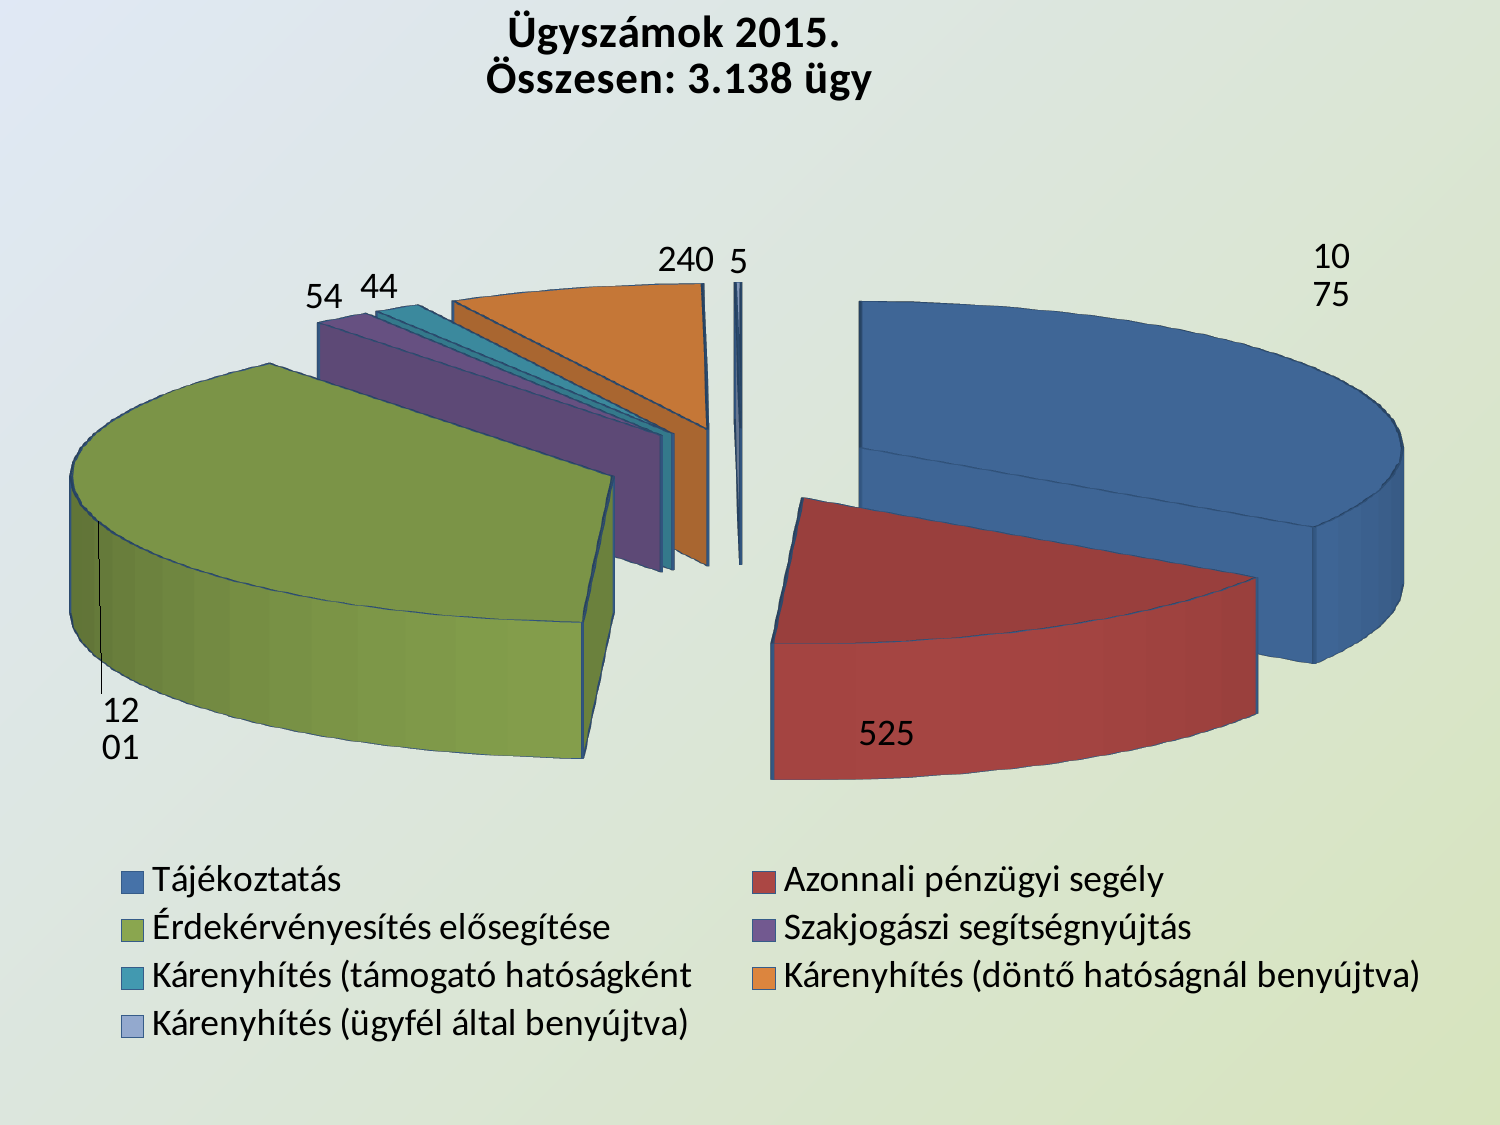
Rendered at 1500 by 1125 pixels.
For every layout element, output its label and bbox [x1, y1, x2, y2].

chart [29, 0, 1474, 1057]
